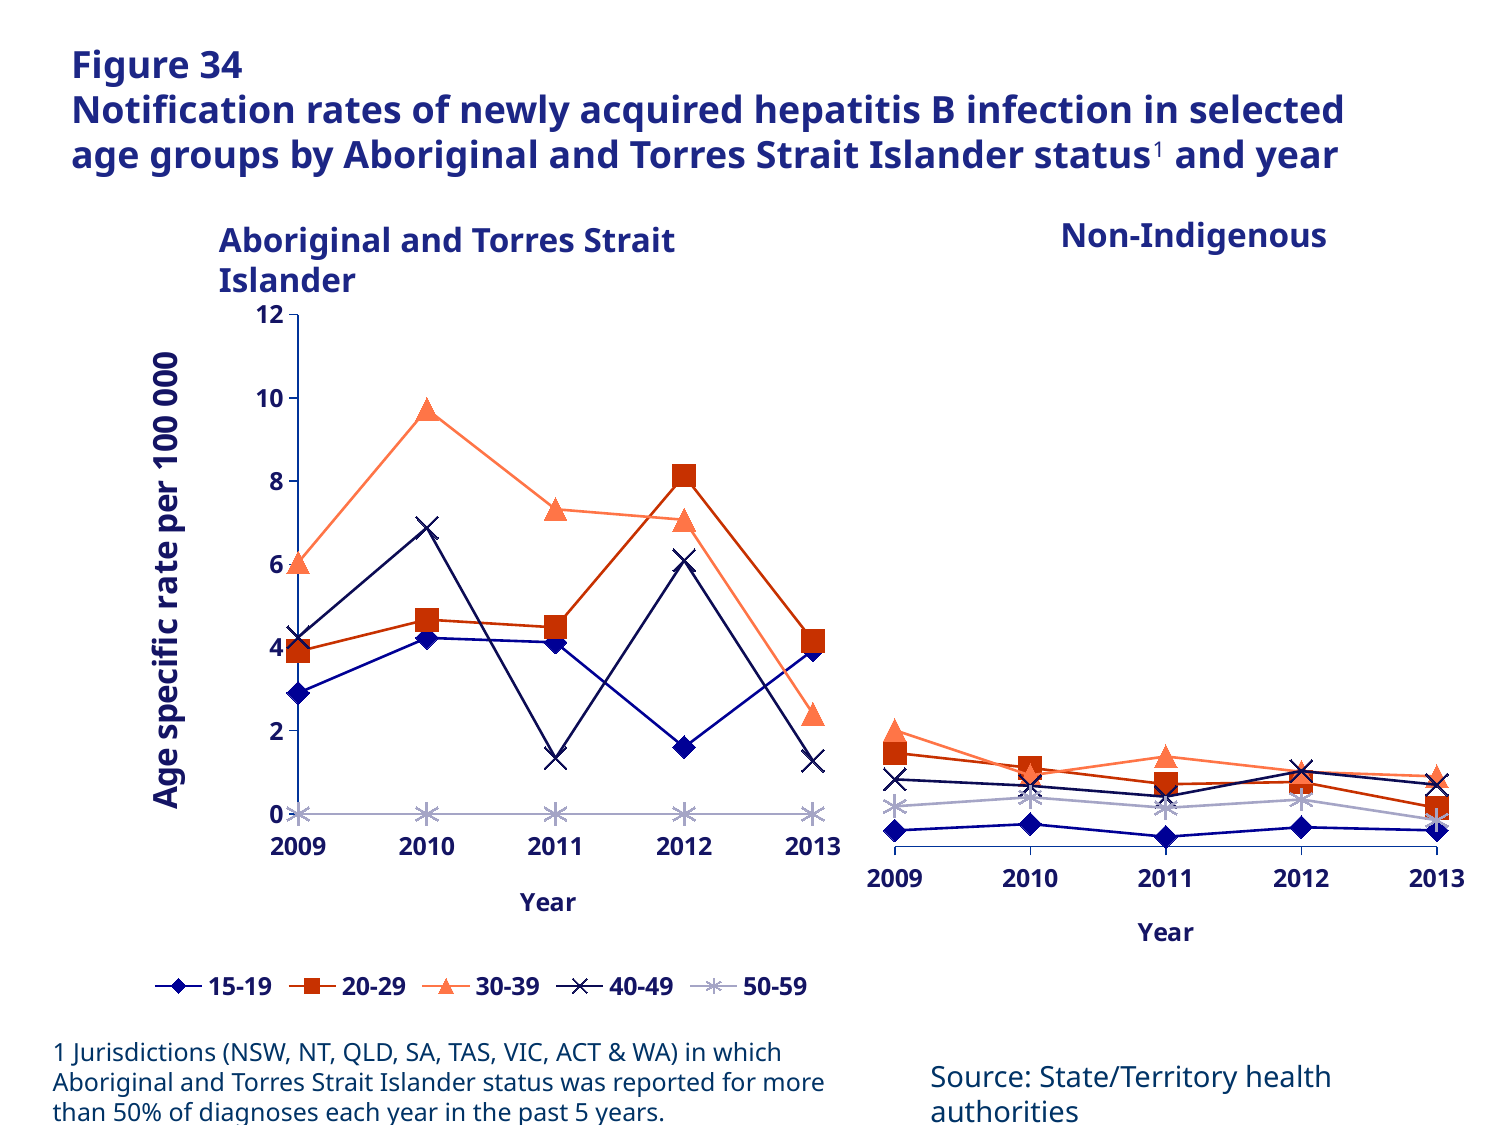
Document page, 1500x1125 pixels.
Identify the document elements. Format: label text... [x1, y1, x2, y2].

chart [105, 282, 1478, 1010]
text_box 1 Jurisdictions (NSW, NT, QLD, SA, TAS, VIC, ACT & WA) in which Aboriginal and Torres Strait Islander status was reported for more than 50% of diagnoses each year in the past 5 years. [37, 1028, 895, 1125]
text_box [203, 206, 1391, 268]
text_box Source: State/Territory health authorities [915, 1050, 1478, 1125]
title Figure 34 Notification rates of newly acquired hepatitis B infection in selected age groups by Aboriginal and Torres Strait Islander status1 and year [55, 33, 1422, 159]
